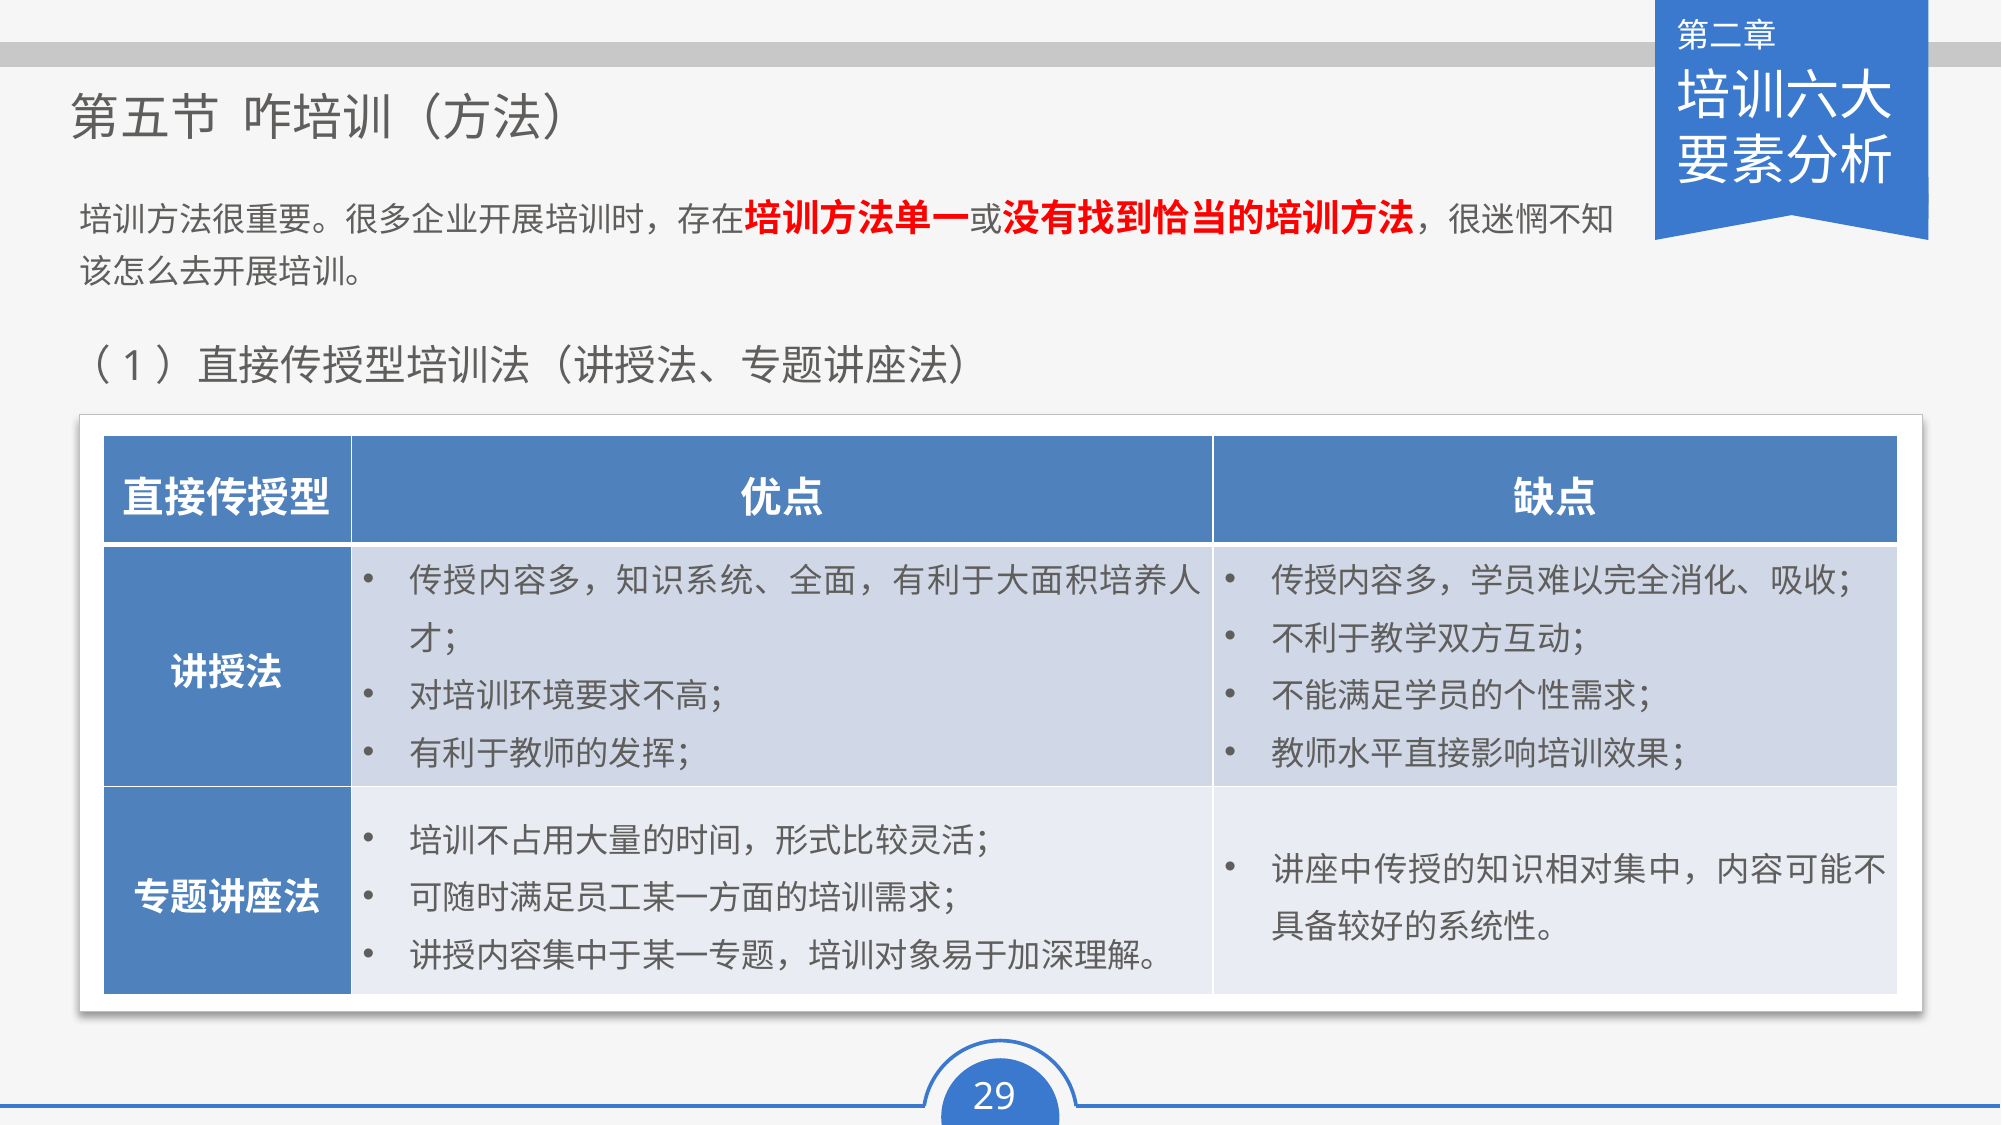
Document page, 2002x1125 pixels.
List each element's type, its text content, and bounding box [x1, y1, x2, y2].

table_header 优点 [352, 436, 1212, 542]
table_cell 讲授法 [104, 547, 351, 786]
table_header 缺点 [1214, 436, 1897, 542]
text_box （1）直接传授型培训法（讲授法、专题讲座法） [55, 316, 1651, 397]
text_box 第五节 咋培训（方法） [55, 78, 871, 153]
text_box 培训方法很重要。很多企业开展培训时，存在培训方法单一或没有找到恰当的培训方法，很迷惘不知该怎么去开展培训。 [64, 172, 1651, 298]
text_box [78, 413, 1922, 1012]
table_cell 讲座中传授的知识相对集中，内容可能不具备较好的系统性。 [1214, 787, 1897, 994]
table_header 直接传授型 [104, 436, 351, 542]
table_cell 培训不占用大量的时间，形式比较灵活； 可随时满足员工某一方面的培训需求； 讲授内容集中于某一专题，培训对象易于加深理解。 [352, 787, 1212, 994]
table_cell 传授内容多，学员难以完全消化、吸收； 不利于教学双方互动； 不能满足学员的个性需求； 教师水平直接影响培训效果； 学过的知识不易被巩固。 [1214, 547, 1897, 786]
table_cell 专题讲座法 [104, 787, 351, 994]
table_cell 传授内容多，知识系统、全面，有利于大面积培养人才； 对培训环境要求不高； 有利于教师的发挥； 学员可现场互相沟通，也能向教师请教疑难问题。 [352, 547, 1212, 786]
